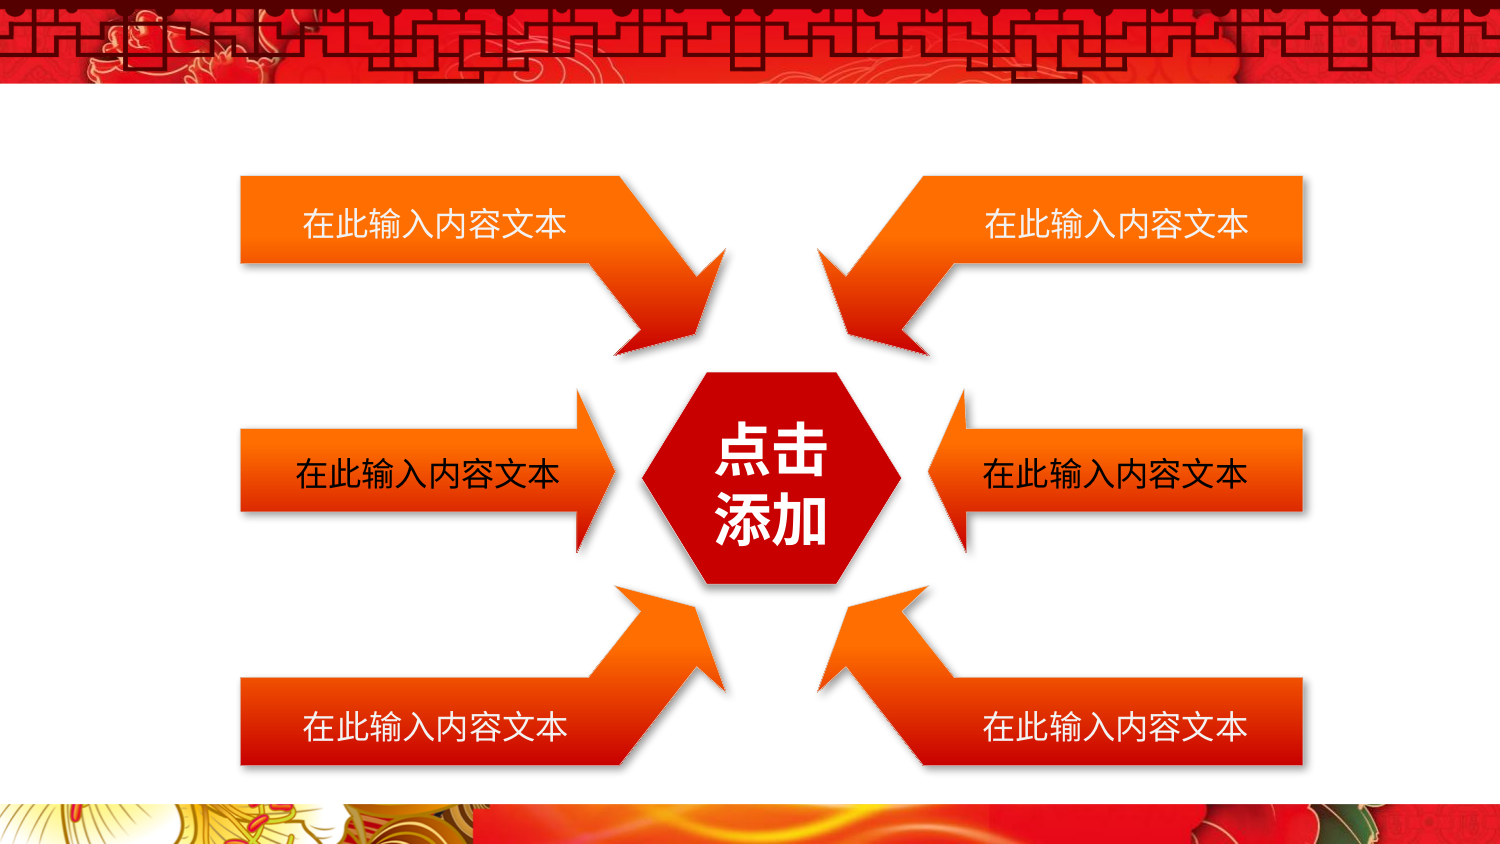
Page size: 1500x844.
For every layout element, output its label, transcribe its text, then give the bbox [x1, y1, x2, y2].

text_box 在此输入内容文本 [917, 445, 1314, 501]
text_box 在此输入内容文本 [230, 445, 627, 501]
text_box 在此输入内容文本 [245, 698, 626, 754]
picture [0, 0, 1500, 83]
picture [0, 805, 1500, 844]
text_box [939, 388, 1303, 445]
text_box 在此输入内容文本 [927, 195, 1308, 251]
text_box [817, 585, 1303, 766]
text_box [941, 501, 1303, 553]
text_box [240, 175, 727, 356]
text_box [641, 372, 902, 585]
text_box [817, 175, 1303, 356]
text_box [240, 388, 604, 445]
text_box [240, 501, 602, 553]
text_box 在此输入内容文本 [244, 195, 627, 251]
text_box 在此输入内容文本 [927, 698, 1304, 754]
text_box [240, 585, 727, 766]
